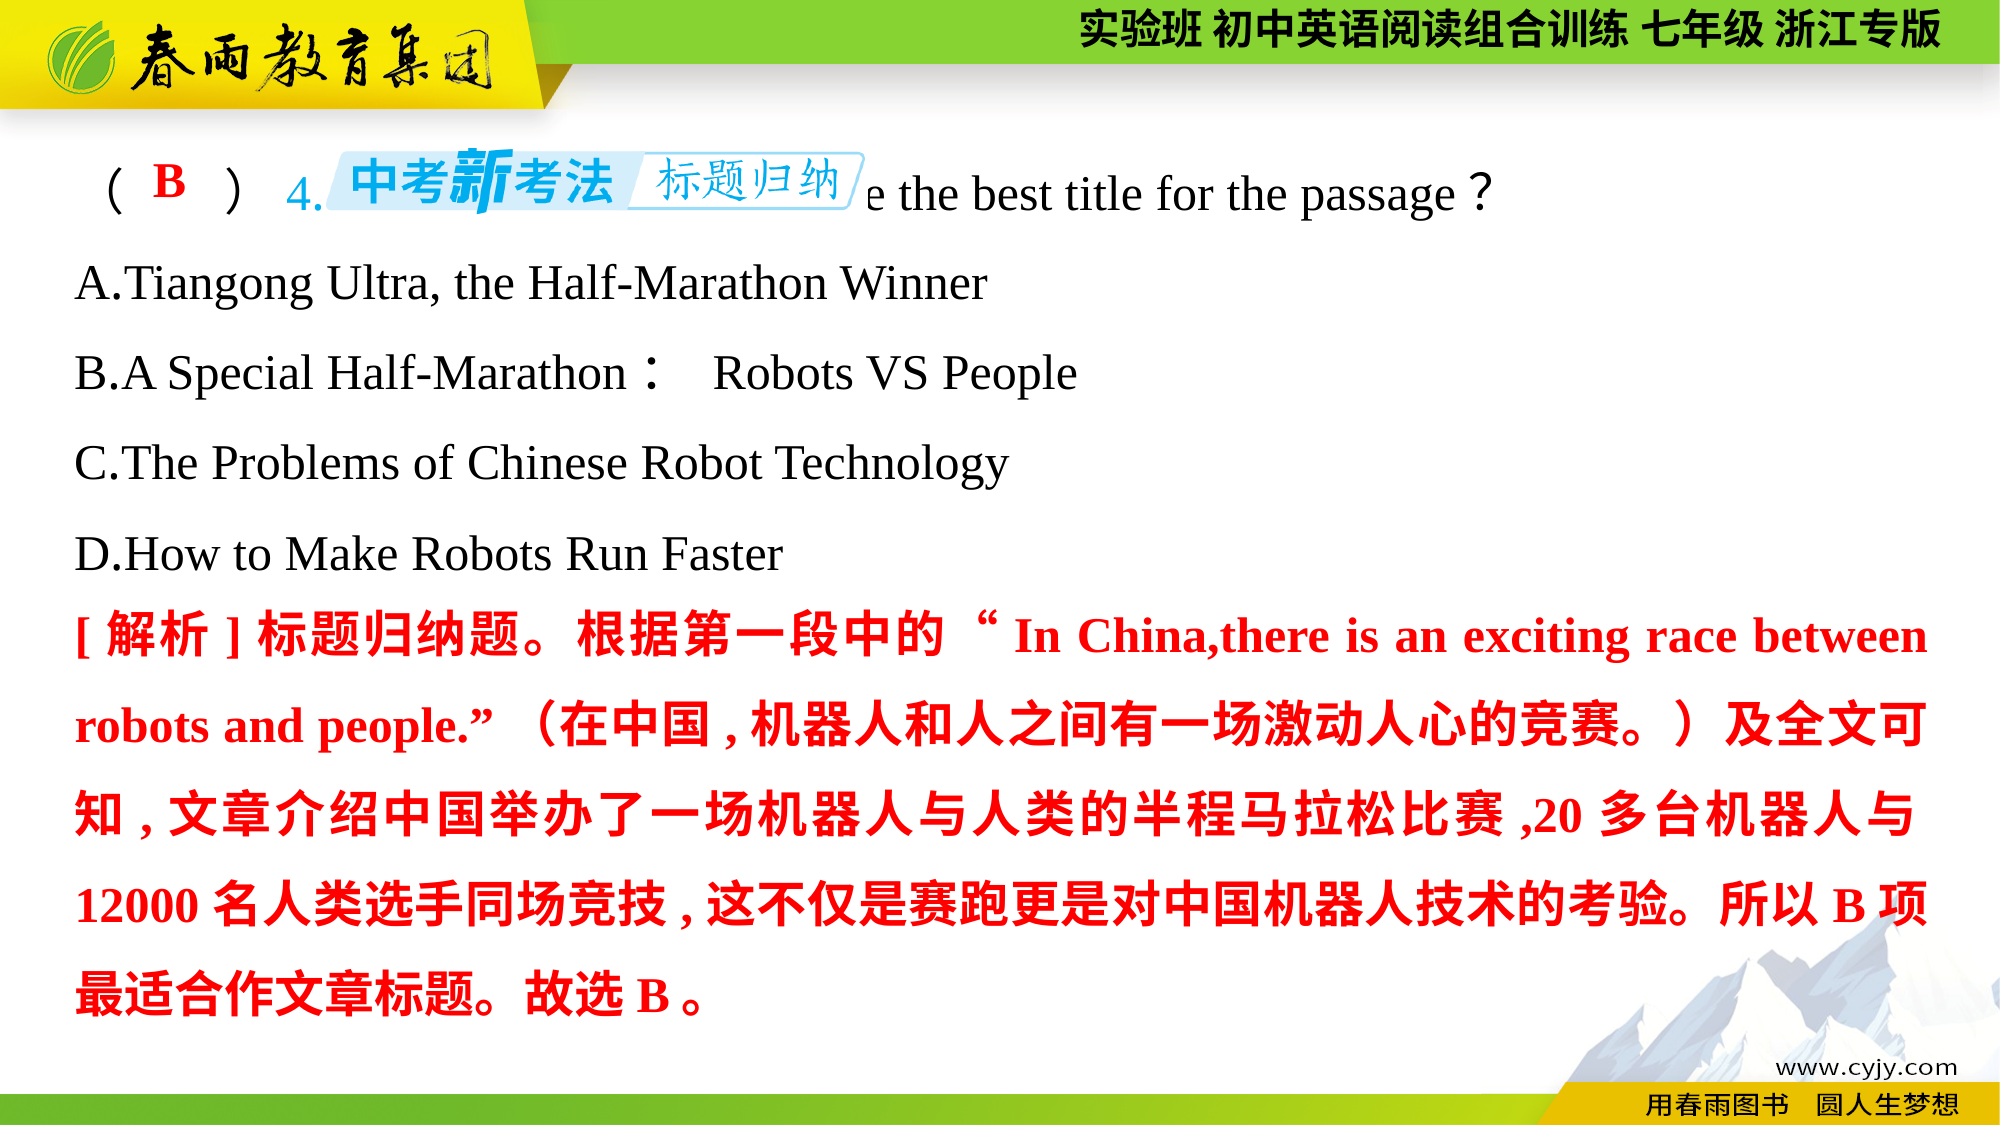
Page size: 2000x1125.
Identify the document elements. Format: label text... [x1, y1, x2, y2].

text_box [解析]标题归纳题。根据第一段中的“In China,there is an exciting race between robots and people.”（在中国,机器人和人之间有一场激动人心的竞赛。）及全文可知,文章介绍中国举办了一场机器人与人类的半程马拉松比赛,20多台机器人与12000名人类选手同场竞技,这不仅是赛跑更是对中国机器人技术的考验。所以B项最适合作文章标题。故选B。 [59, 565, 1944, 1031]
list （ ）4. Which can be the best title for the passage？ A.Tiangong Ultra, the Half-Marathon Winner B.A Special Half-Marathon： Robots VS People C.The Problems of Chinese Robot Technology D.How to Make Robots Run Faster [59, 122, 1944, 565]
picture [0, 0, 2000, 1125]
text_box B [138, 140, 202, 215]
